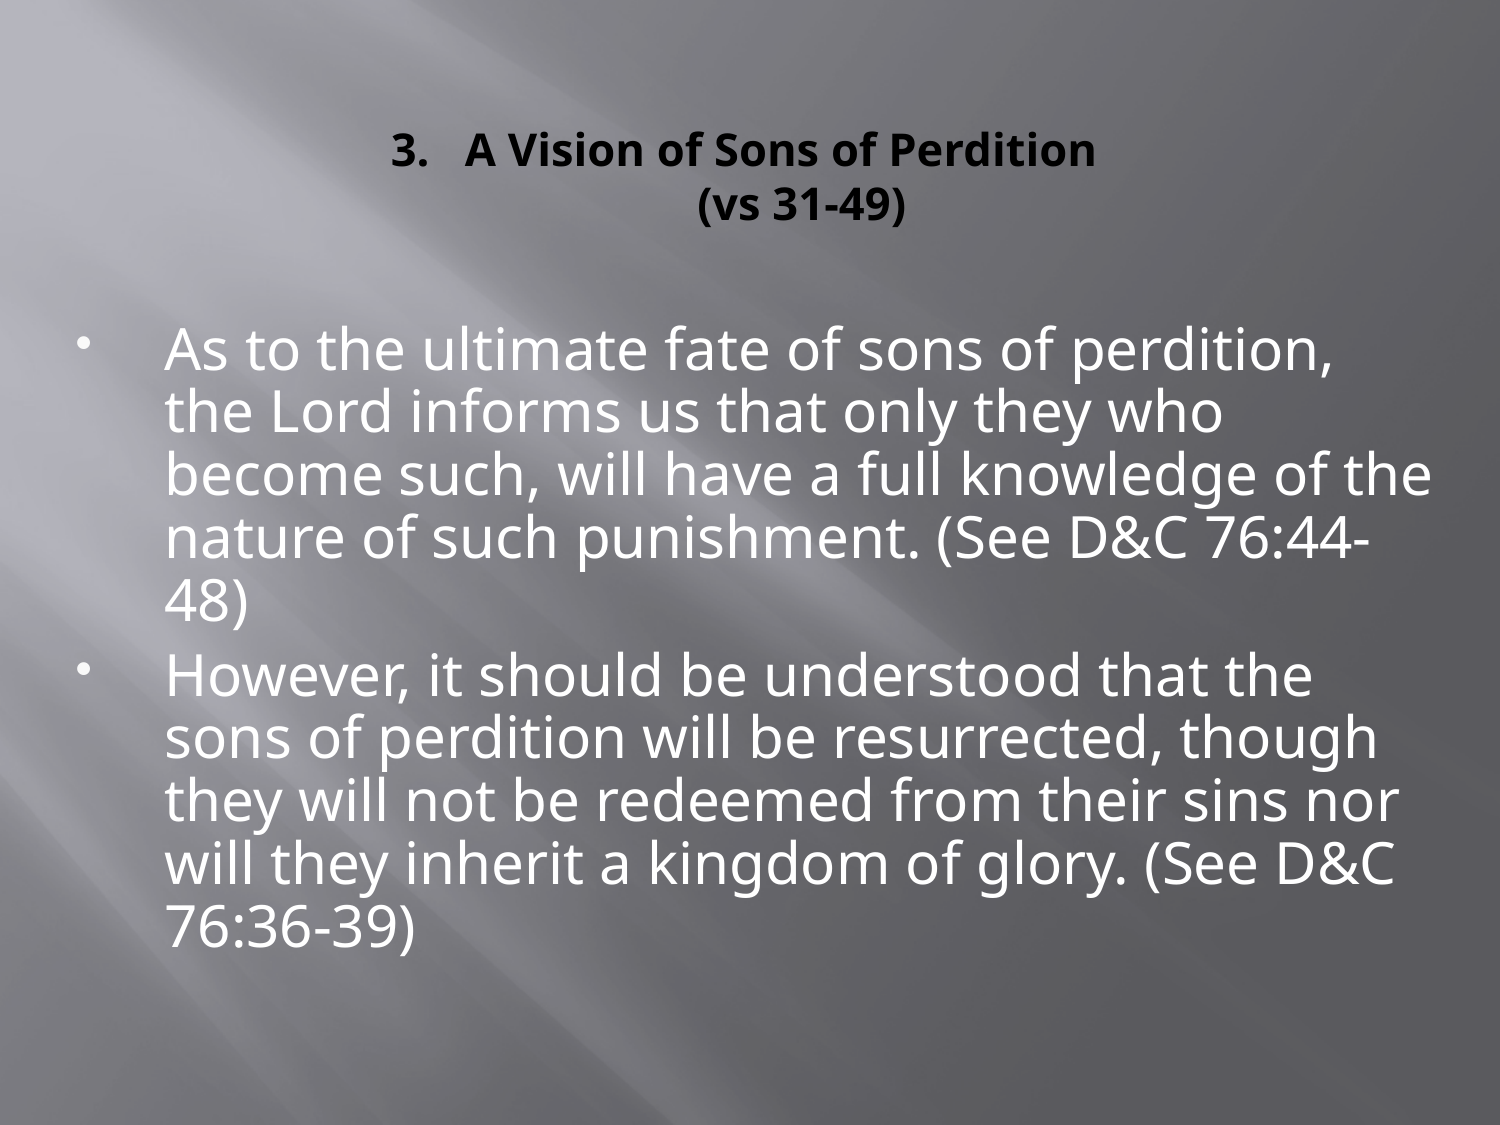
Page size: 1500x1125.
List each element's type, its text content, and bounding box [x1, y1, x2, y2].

title 3. A Vision of Sons of Perdition (vs 31-49) [112, 112, 1388, 238]
list As to the ultimate fate of sons of perdition, the Lord informs us that only they who become such, will have a full knowledge of the nature of such punishment. (See D&C 76:44-48) However, it should be understood that the sons of perdition will be resurrected, though they will not be redeemed from their sins nor will they inherit a kingdom of glory. (See D&C 76:36-39) [62, 312, 1450, 1125]
